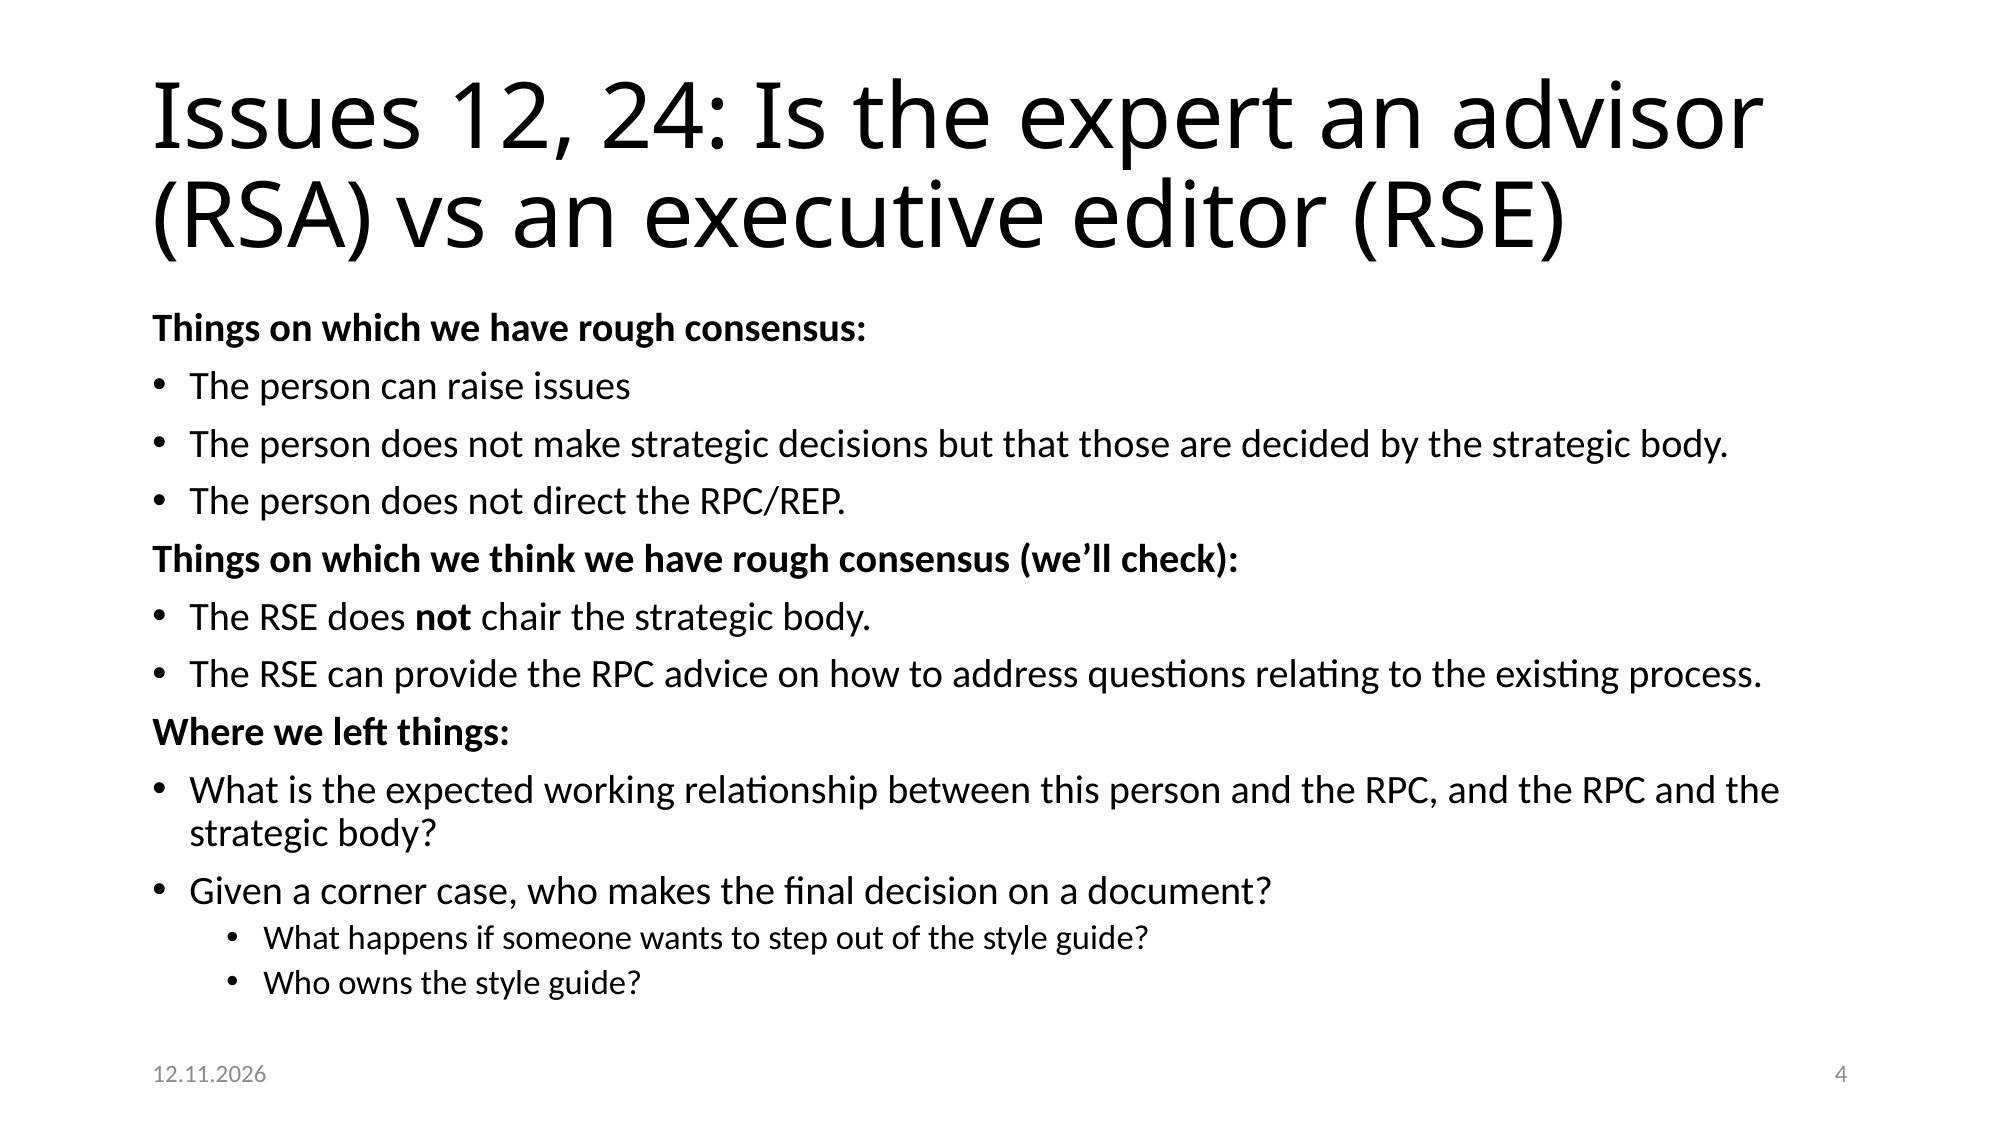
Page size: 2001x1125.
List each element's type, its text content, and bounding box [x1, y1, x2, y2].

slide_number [137, 1042, 588, 1103]
title Issues 12, 24: Is the expert an advisor (RSA) vs an executive editor (RSE) [137, 59, 1863, 278]
slide_number 5 [1412, 1042, 1863, 1103]
list Things on which we have rough consensus: The person can raise issues The person does not make strategic decisions but that those are decided by the strategic body. The person does not direct the RPC/REP. Things on which we think we have rough consensus (we’ll check): The RSE does not chair the strategic body. The RSE can provide the RPC advice on how to address questions relating to the existing process. Where we left things: What is the expected working relationship between this person and the RPC, and the RPC and the strategic body? Given a corner case, who makes the final decision on a document? What happens if someone wants to step out of the style guide? Who owns the style guide? [137, 299, 1863, 1014]
